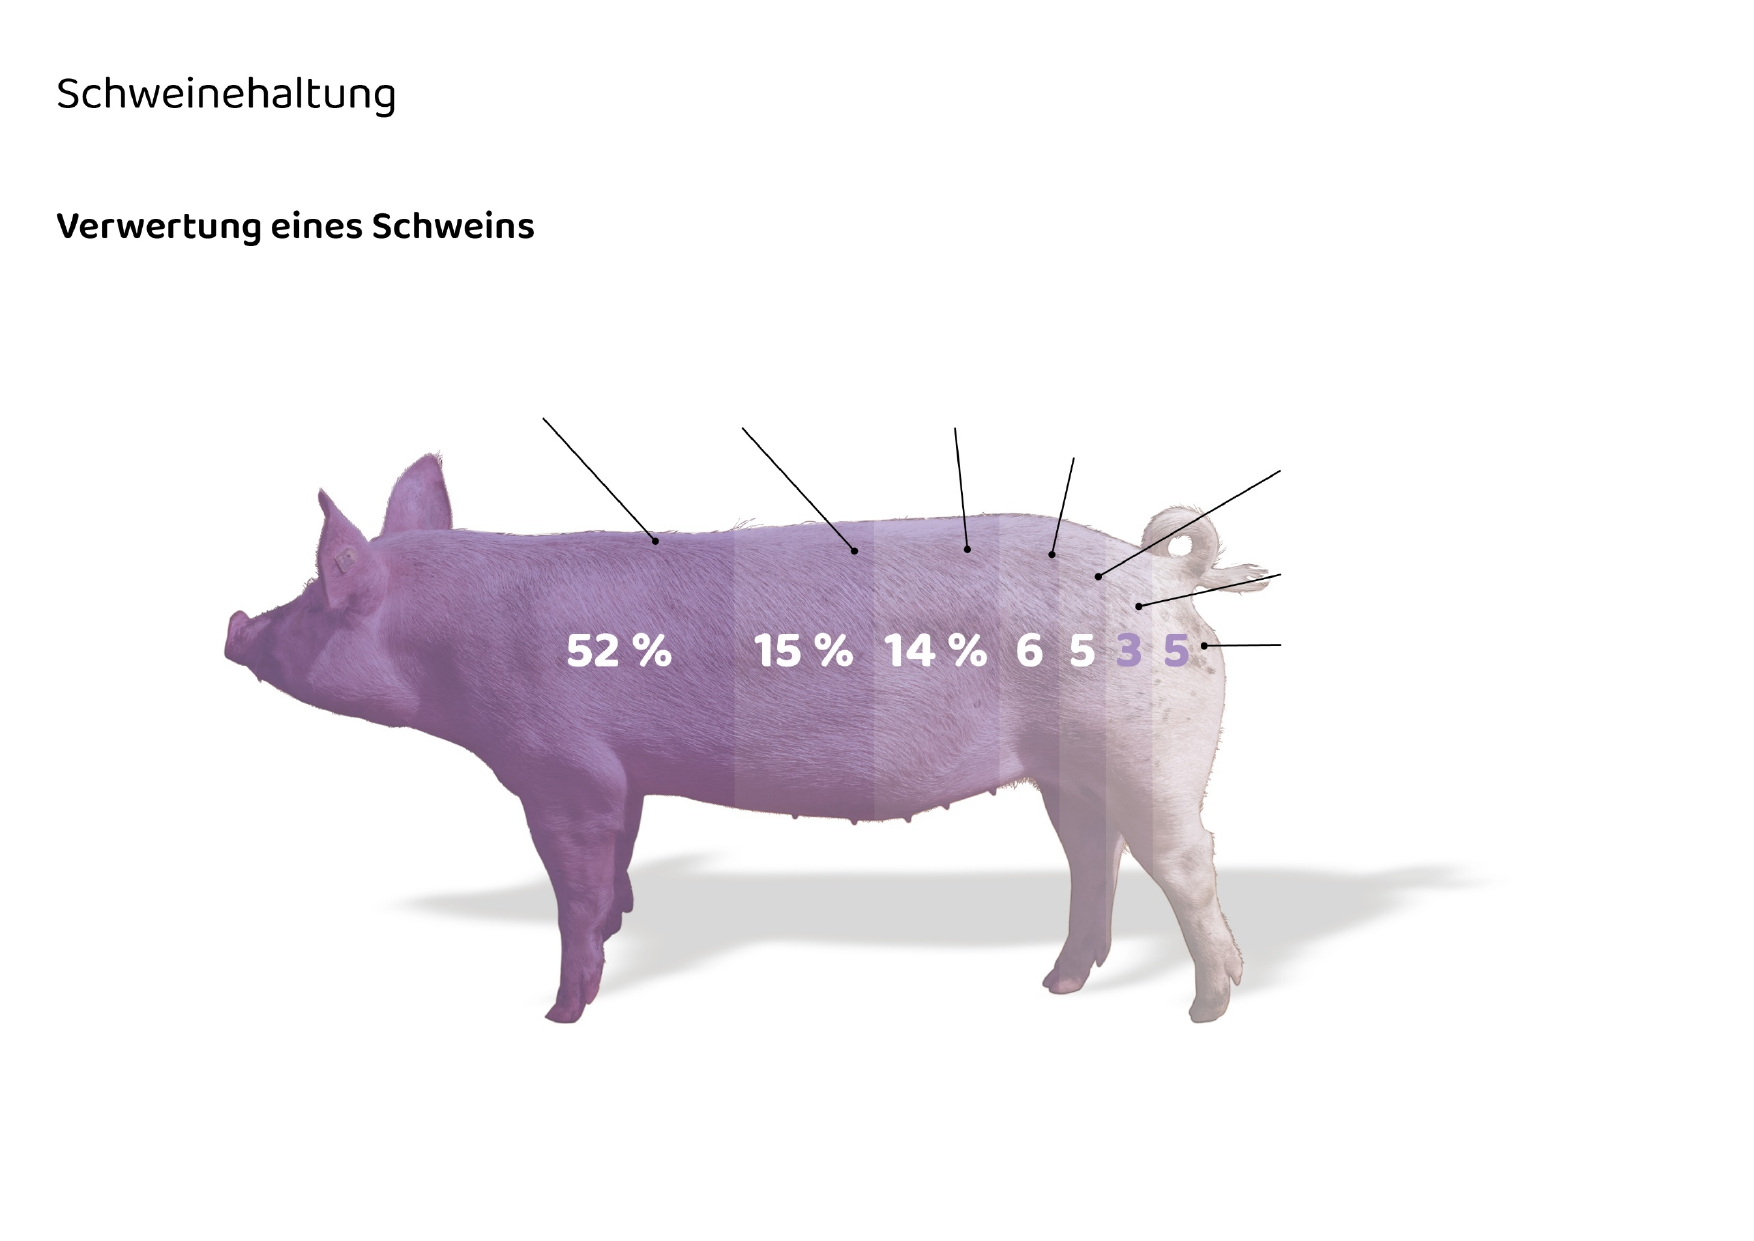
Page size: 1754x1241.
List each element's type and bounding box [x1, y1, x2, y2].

picture [0, 0, 1650, 1167]
